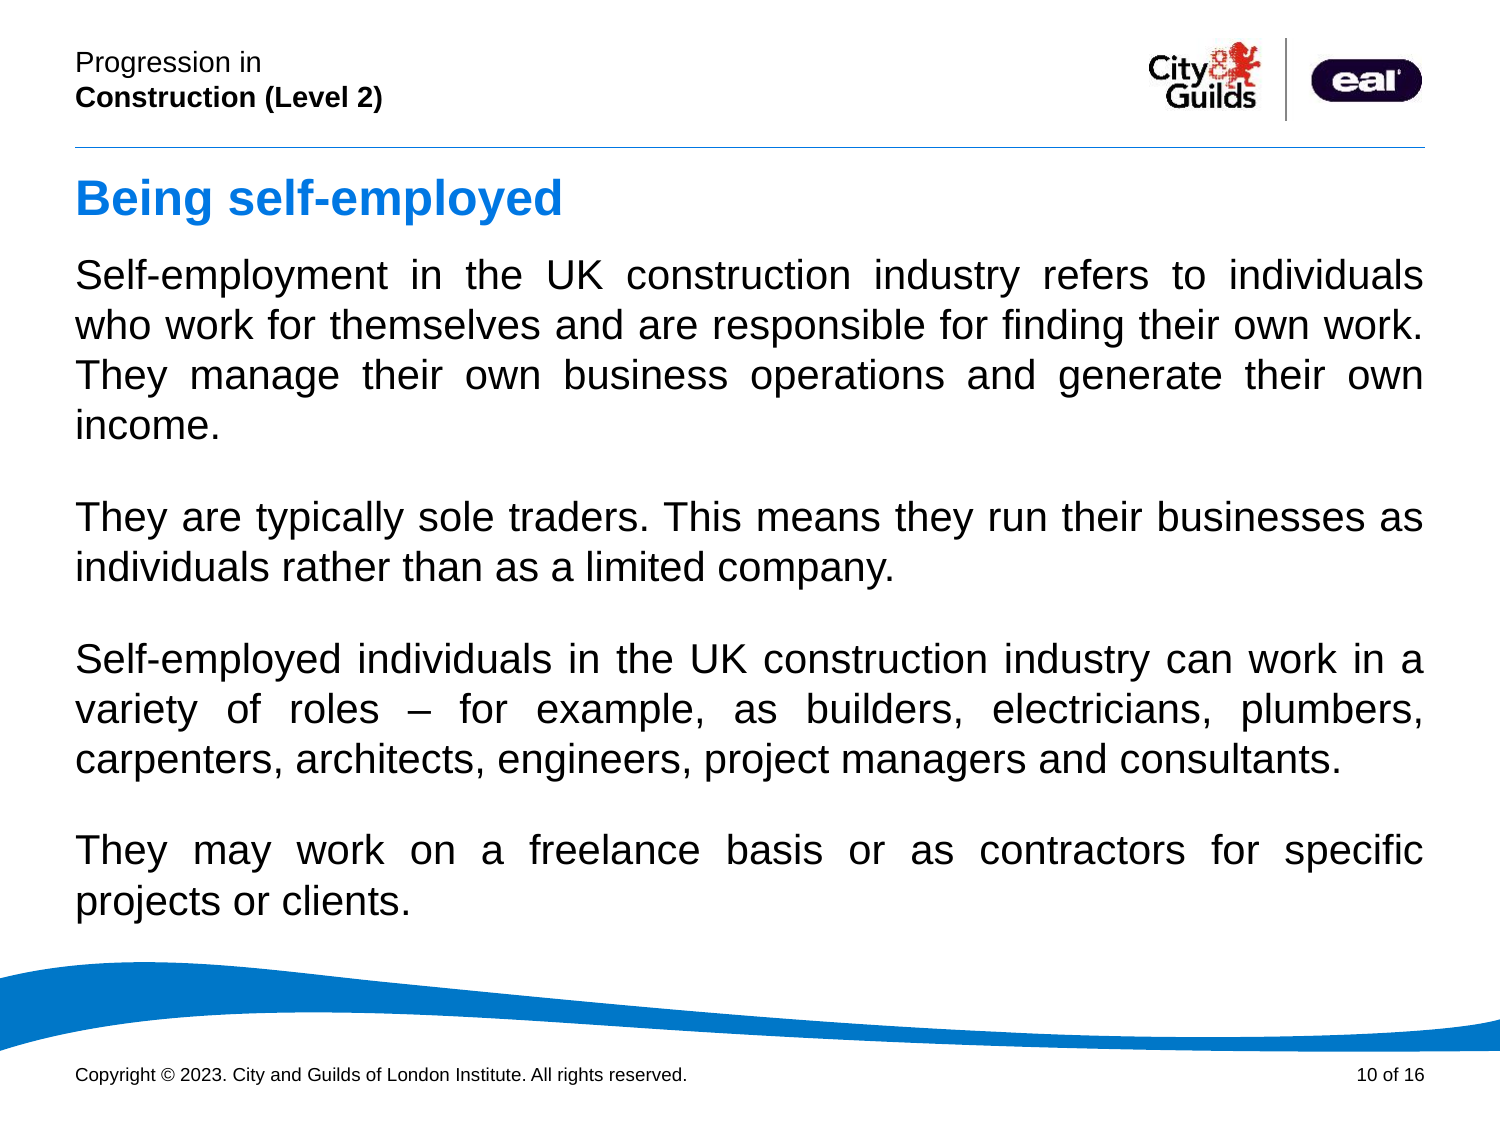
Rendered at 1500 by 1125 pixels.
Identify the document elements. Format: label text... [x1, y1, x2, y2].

picture [1149, 38, 1422, 121]
title Being self-employed [74, 165, 1426, 229]
list Self-employment in the UK construction industry refers to individuals who work for themselves and are responsible for finding their own work. They manage their own business operations and generate their own income. They are typically sole traders. This means they run their businesses as individuals rather than as a limited company. Self-employed individuals in the UK construction industry can work in a variety of roles – for example, as builders, electricians, plumbers, carpenters, architects, engineers, project managers and consultants. They may work on a freelance basis or as contractors for specific projects or clients. [74, 247, 1426, 946]
